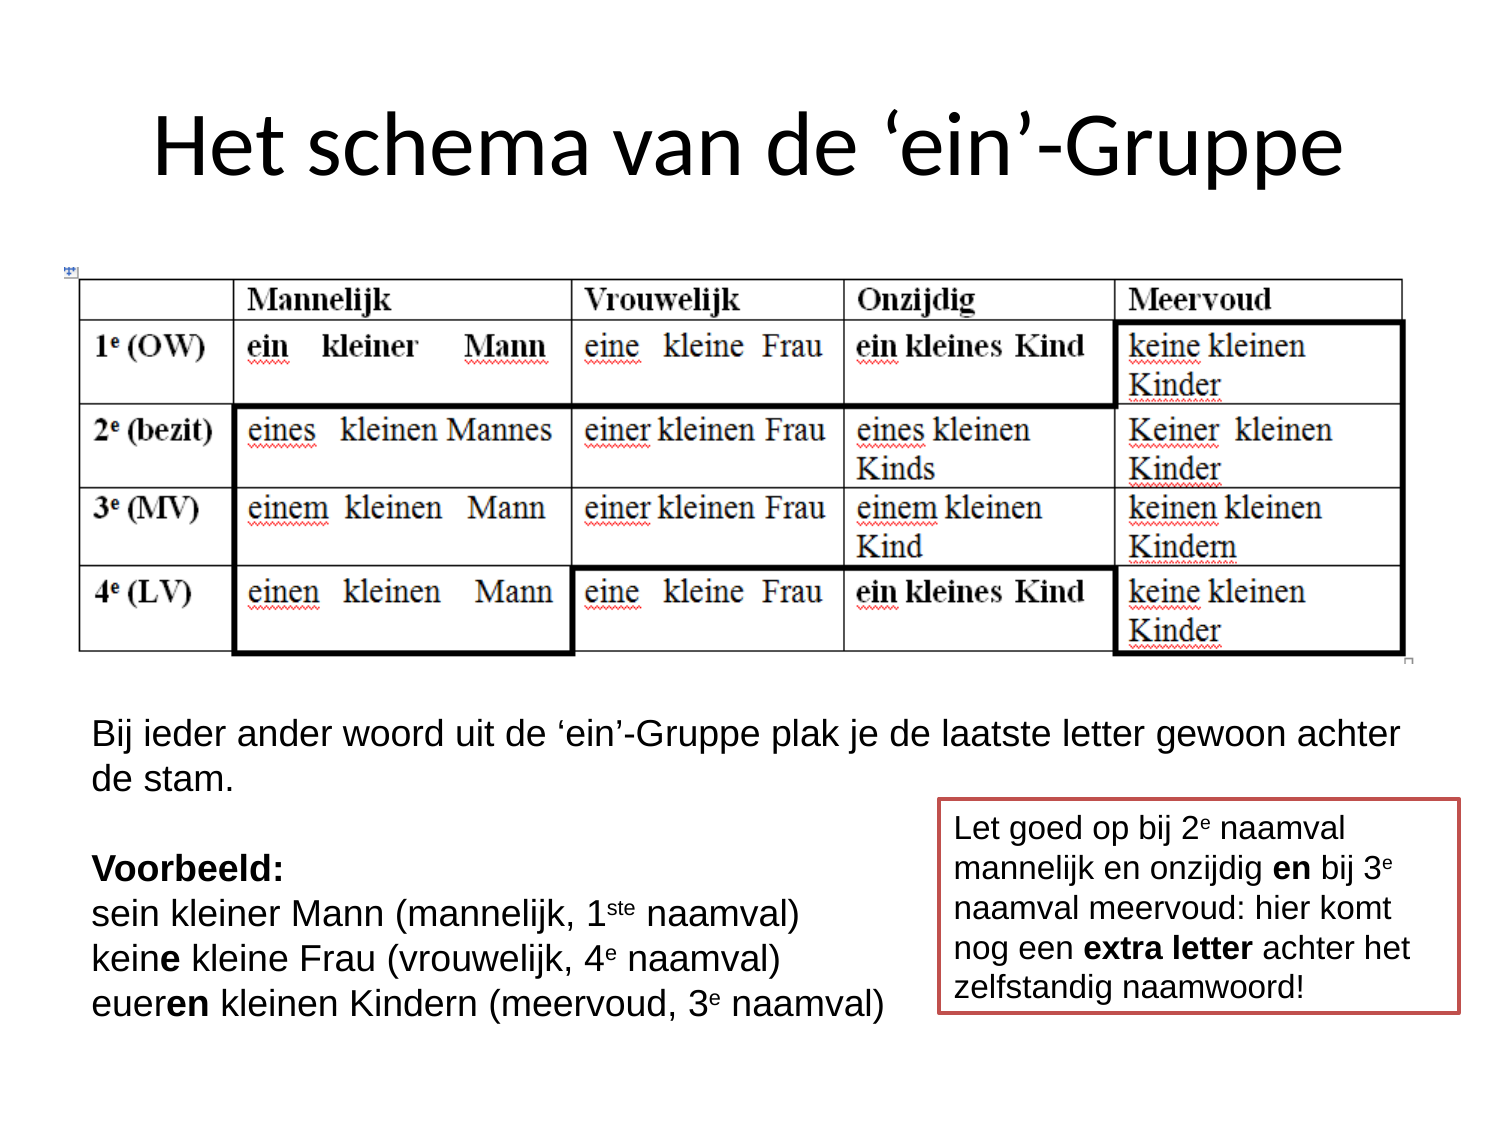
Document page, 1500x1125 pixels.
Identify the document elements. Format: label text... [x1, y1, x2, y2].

text_box Bij ieder ander woord uit de ‘ein’-Gruppe plak je de laatste letter gewoon achter de stam. Voorbeeld: sein kleiner Mann (mannelijk, 1ste naamval) keine kleine Frau (vrouwelijk, 4e naamval) eueren kleinen Kindern (meervoud, 3e naamval) [76, 656, 1447, 1032]
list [64, 266, 1416, 664]
title Het schema van de ‘ein’-Gruppe [75, 45, 1425, 233]
text_box Let goed op bij 2e naamval mannelijk en onzijdig en bij 3e naamval meervoud: hier komt nog een extra letter achter het zelfstandig naamwoord! [937, 797, 1461, 1015]
